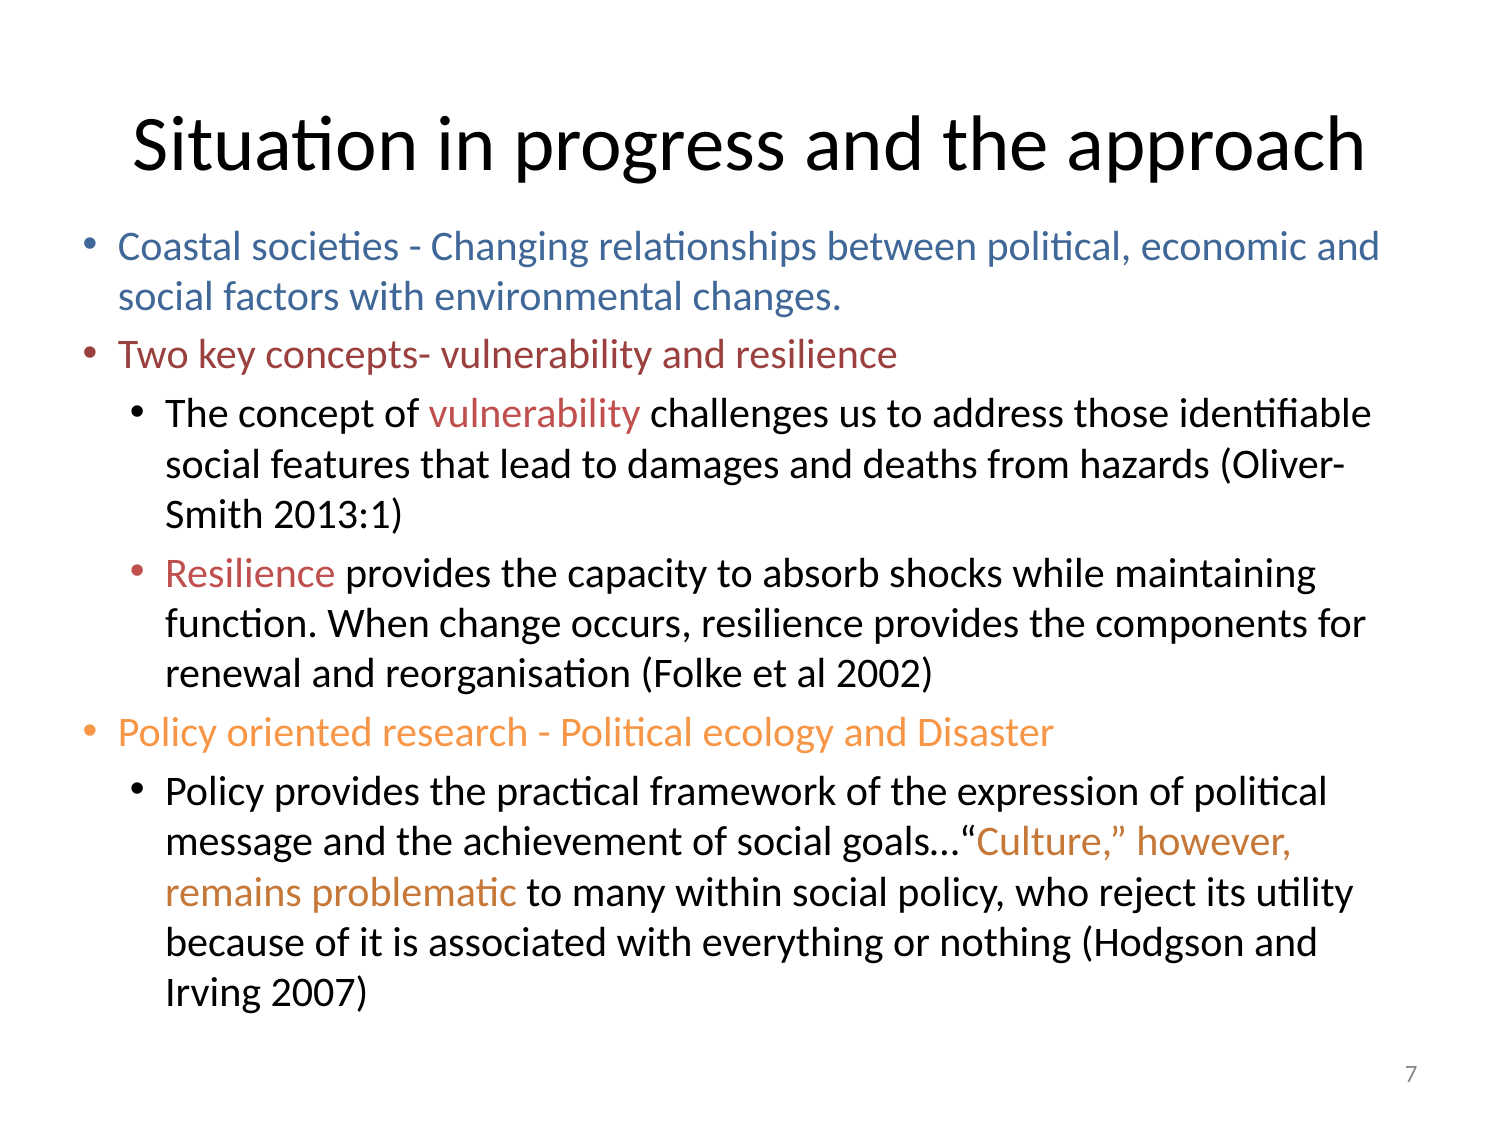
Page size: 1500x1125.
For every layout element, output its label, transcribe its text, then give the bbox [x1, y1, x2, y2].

slide_number 7 [1394, 1050, 1426, 1096]
title Situation in progress and the approach [74, 44, 1426, 209]
list Coastal societies - Changing relationships between political, economic and social factors with environmental changes. Two key concepts- vulnerability and resilience The concept of vulnerability challenges us to address those identifiable social features that lead to damages and deaths from hazards (Oliver-Smith 2013:1) Resilience provides the capacity to absorb shocks while maintaining function. When change occurs, resilience provides the components for renewal and reorganisation (Folke et al 2002) Policy oriented research - Political ecology and Disaster Policy provides the practical framework of the expression of political message and the achievement of social goals…“Culture,” however, remains problematic to many within social policy, who reject its utility because of it is associated with everything or nothing (Hodgson and Irving 2007) [74, 209, 1426, 1059]
